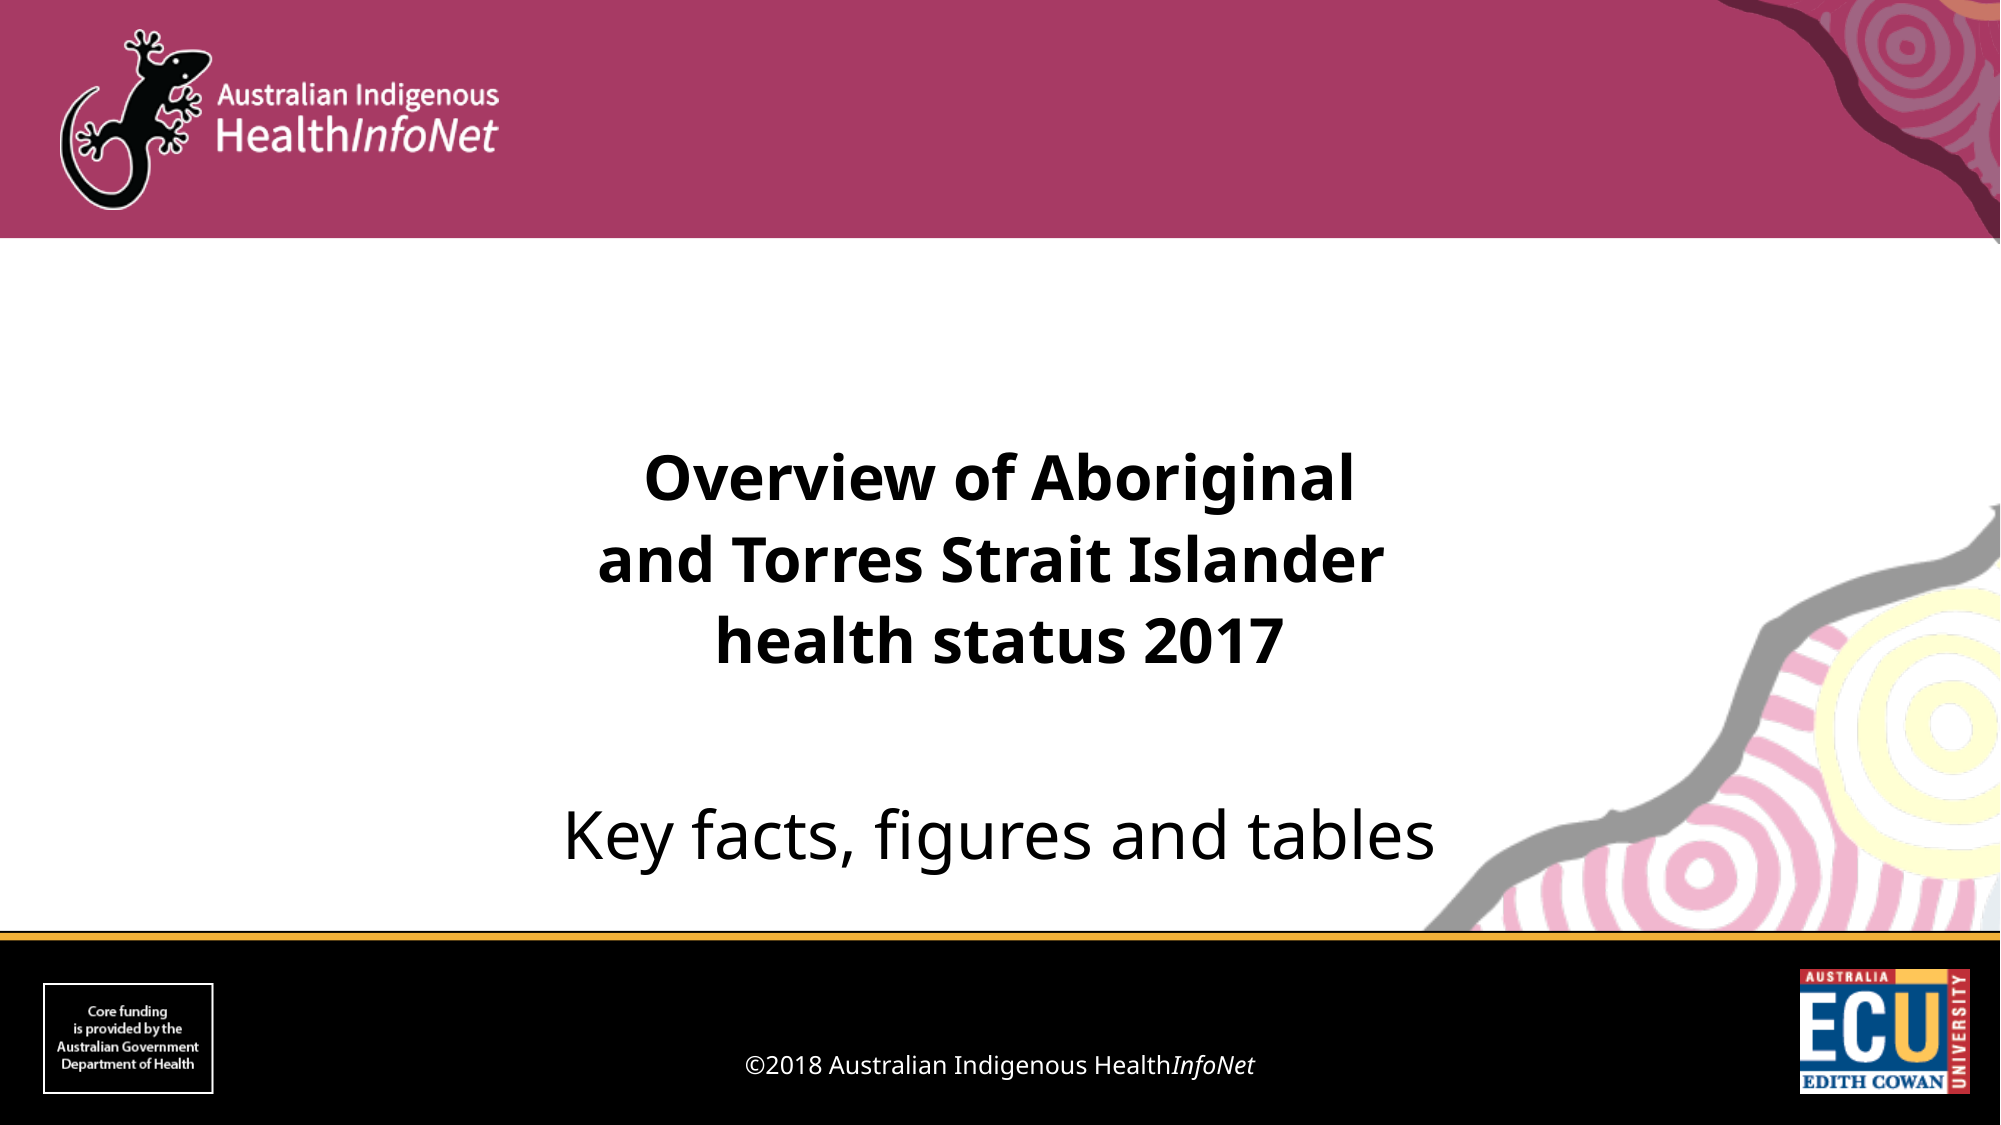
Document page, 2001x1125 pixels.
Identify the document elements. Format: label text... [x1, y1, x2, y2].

picture [1673, 0, 2000, 279]
title Key facts, figures and tables [385, 748, 1615, 882]
picture [43, 983, 214, 1094]
picture [60, 29, 499, 210]
subtitle Overview of Aboriginal and Torres Strait Islander health status 2017 [116, 439, 1884, 686]
picture [1354, 468, 2001, 944]
picture [1800, 969, 1970, 1094]
